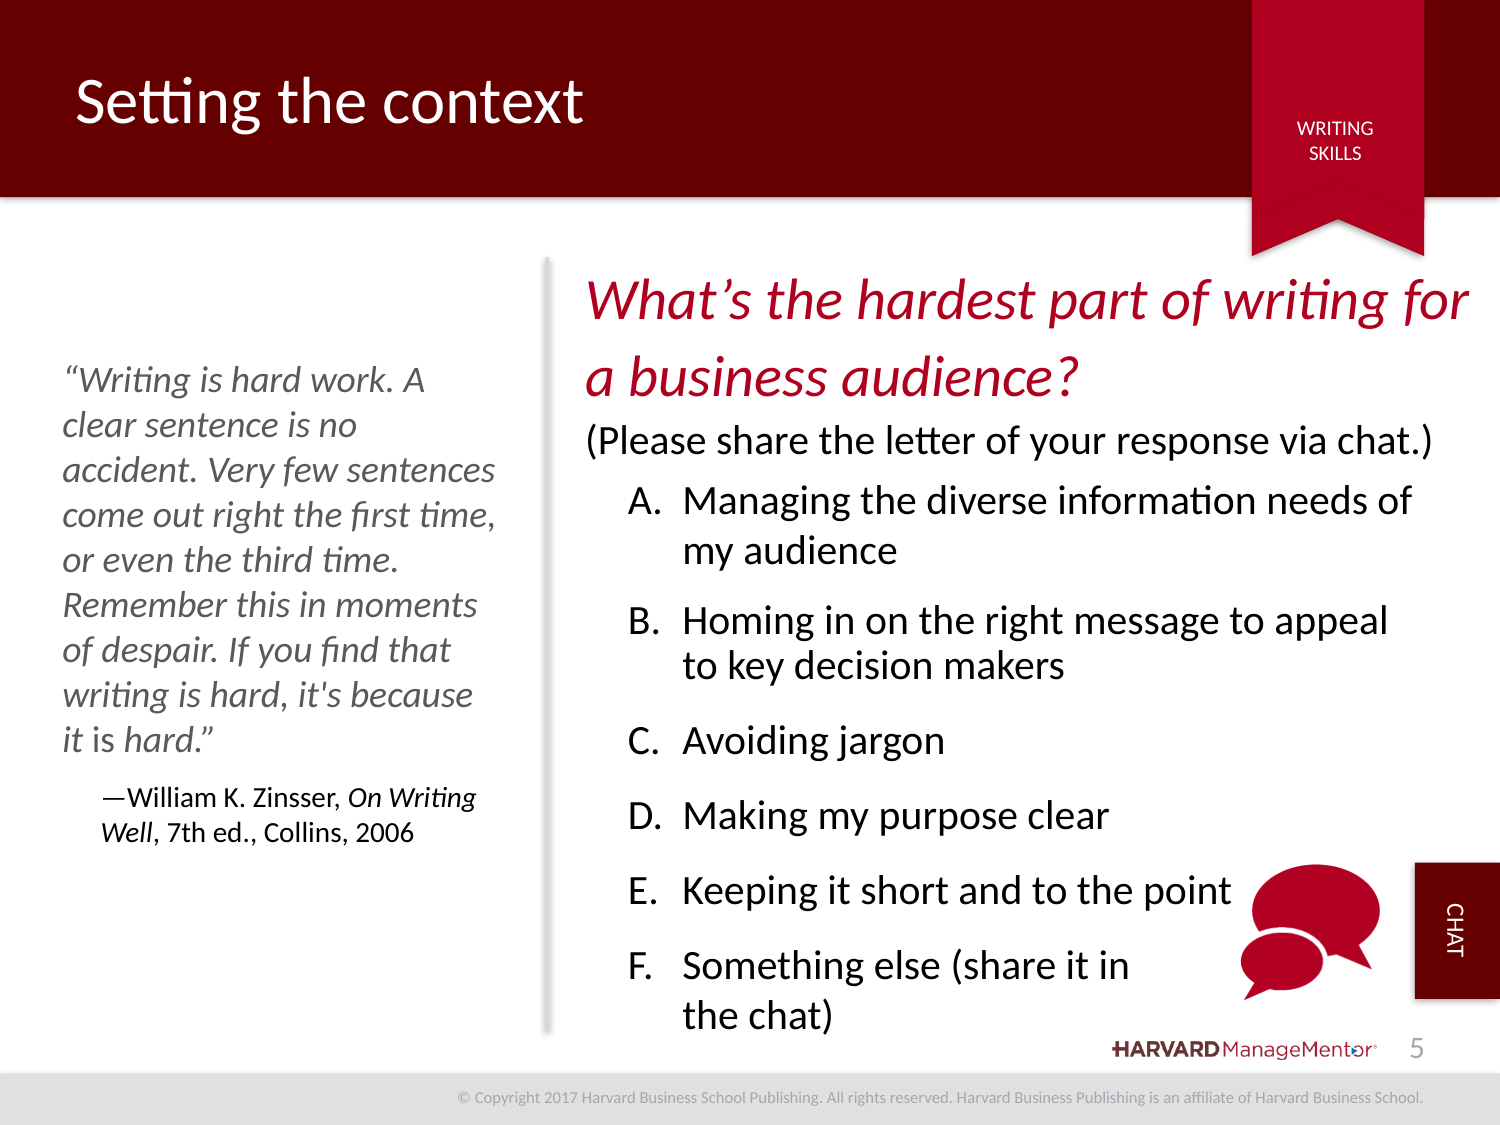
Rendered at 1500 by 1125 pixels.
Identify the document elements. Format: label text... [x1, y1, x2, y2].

text_box What’s the hardest part of writing for a business audience? [570, 246, 1498, 404]
list (Please share the letter of your response via chat.) [576, 407, 1444, 496]
picture [1100, 1046, 1380, 1067]
title Setting the context [75, 29, 1216, 171]
text_box “Writing is hard work. A clear sentence is no accident. Very few sentences come out right the first time, or even the third time. Remember this in moments of despair. If you find that writing is hard, it's because it is hard.” —William K. Zinsser, On Writing Well, 7th ed., Collins, 2006 [38, 347, 514, 923]
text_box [1240, 862, 1500, 1002]
text_box Managing the diverse information needs of my audience Homing in on the right message to appeal to key decision makers Avoiding jargon Making my purpose clear Keeping it short and to the point Something else (share it in the chat) [599, 496, 1444, 1046]
